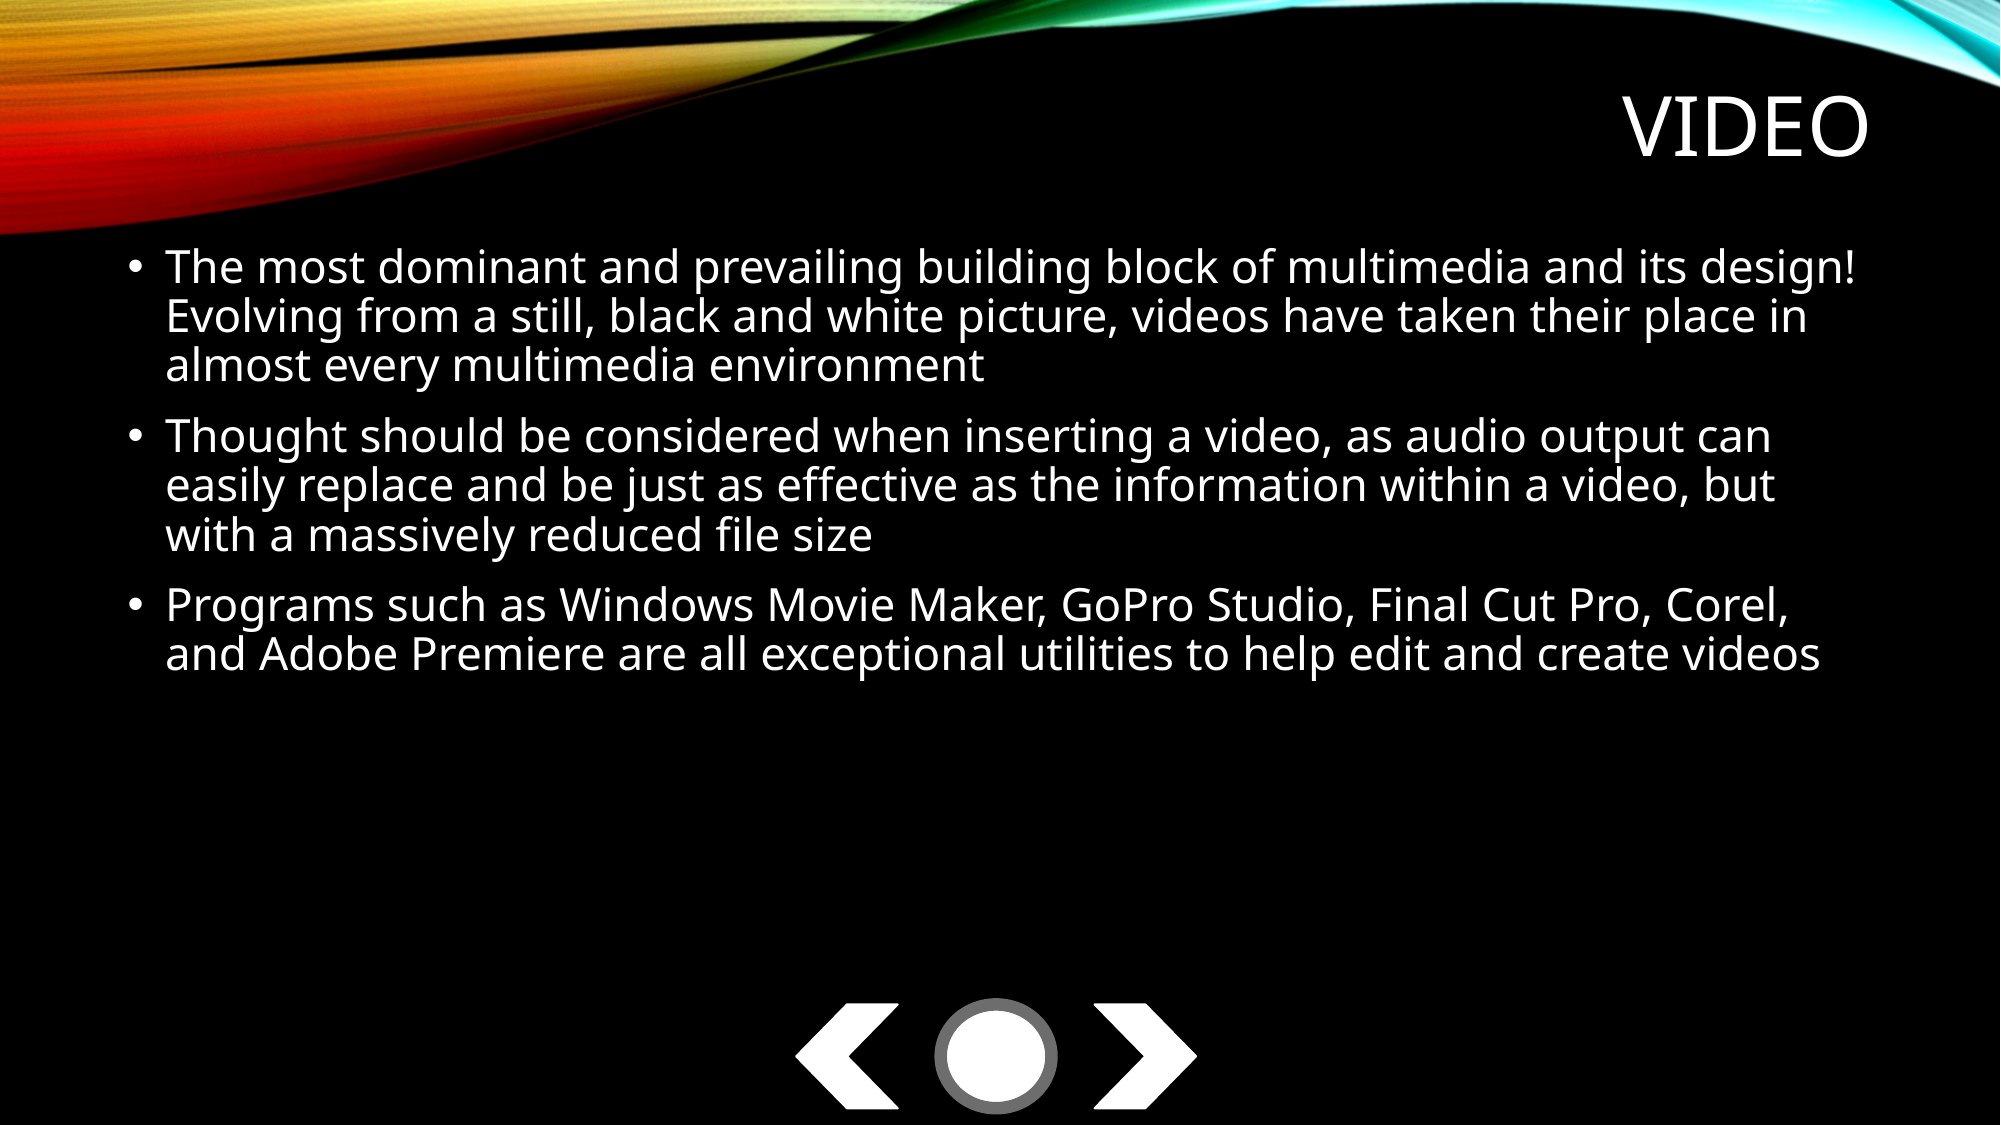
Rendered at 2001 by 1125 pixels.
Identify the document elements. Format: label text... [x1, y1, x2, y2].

picture [0, 0, 2000, 237]
text_box [1093, 1003, 1197, 1110]
list The most dominant and prevailing building block of multimedia and its design! Evolving from a still, black and white picture, videos have taken their place in almost every multimedia environment Thought should be considered when inserting a video, as audio output can easily replace and be just as effective as the information within a video, but with a massively reduced file size Programs such as Windows Movie Maker, GoPro Studio, Final Cut Pro, Corel, and Adobe Premiere are all exceptional utilities to help edit and create videos [112, 236, 1888, 897]
text_box [939, 1003, 1053, 1110]
text_box [795, 1003, 899, 1110]
title Video [474, 23, 1888, 236]
